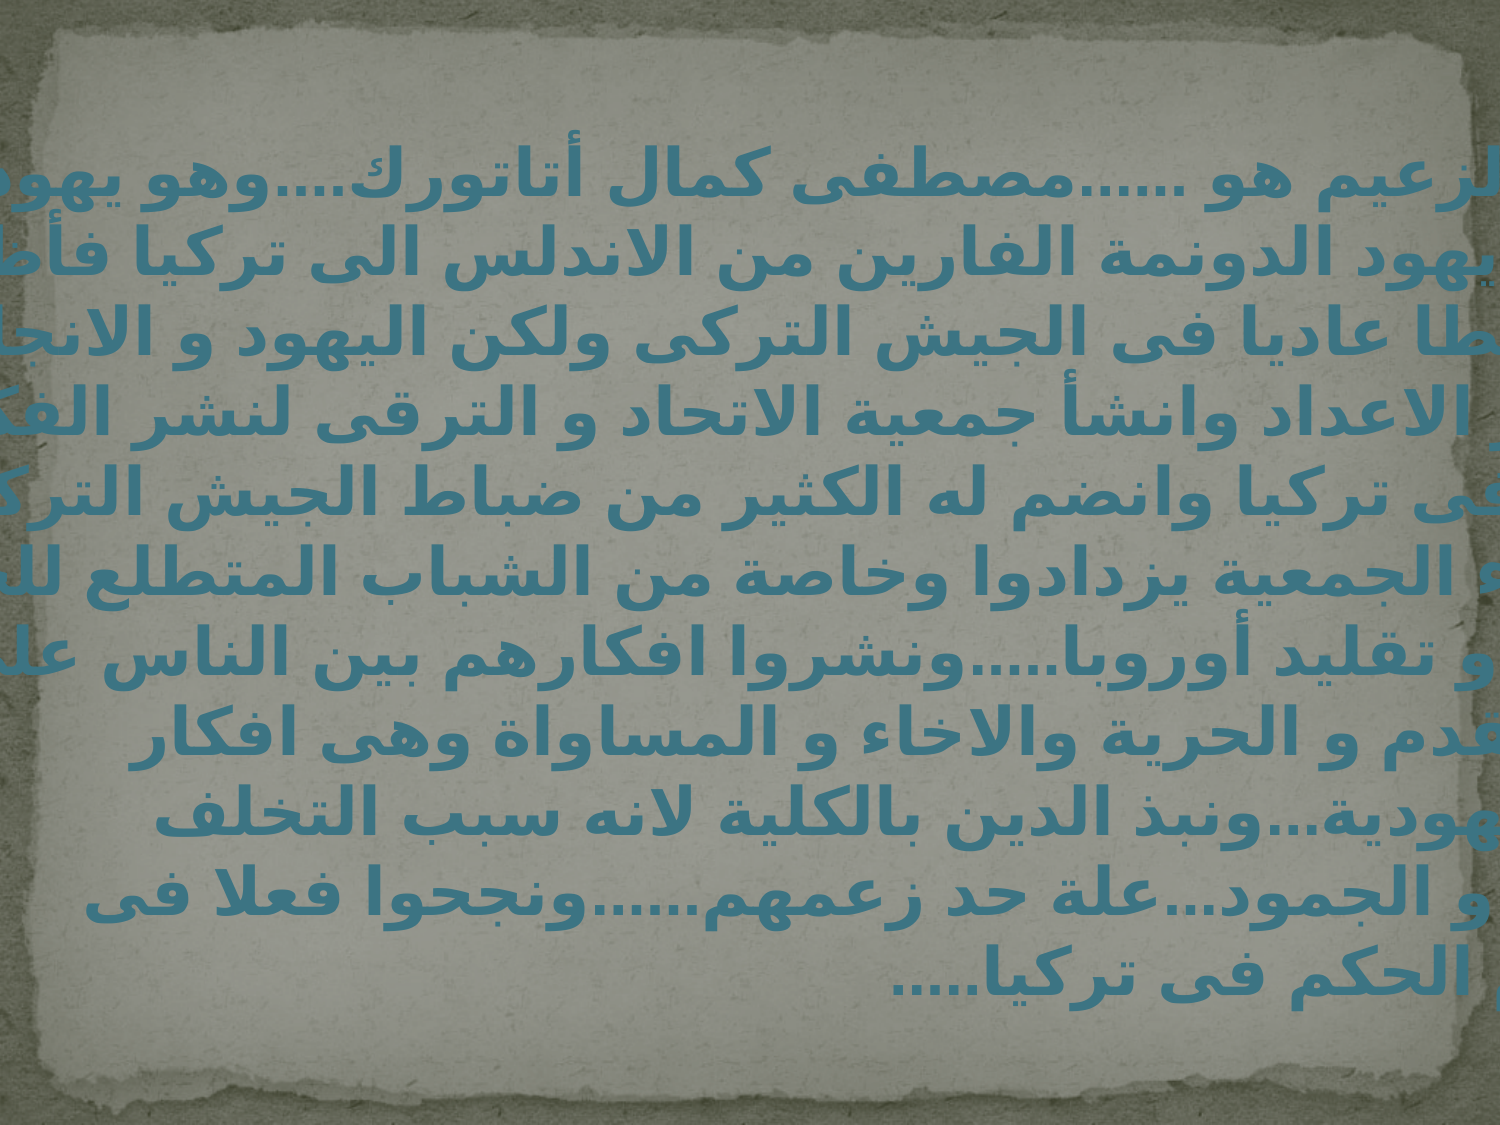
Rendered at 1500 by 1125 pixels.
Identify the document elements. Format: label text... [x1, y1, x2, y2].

text_box وكان هذا الزعيم هو ......مصطفى كمال أتاتورك....وهو يهودى الاصل من يهود الدونمة الفارين من الاندلس الى تركيا فأظهر اسلامه و كان ضابطا عاديا فى الجيش التركى ولكن اليهود و الانجليز اعدوه خير الاعداد وانشأ جمعية الاتحاد و الترقى لنشر الفكر العلمانى فى تركيا وانضم له الكثير من ضباط الجيش التركى وبدأ اعضاء الجمعية يزدادوا وخاصة من الشباب المتطلع للحرية و الاباحية و تقليد أوروبا.....ونشروا افكارهم بين الناس على اساس التقدم و الحرية والاخاء و المساواة وهى افكار ماسونية يهودية...ونبذ الدين بالكلية لانه سبب التخلف و الرجعية و الجمود...علة حد زعمهم......ونجحوا فعلا فى قلب نظام الحكم فى تركيا..... [0, 121, 1500, 1017]
